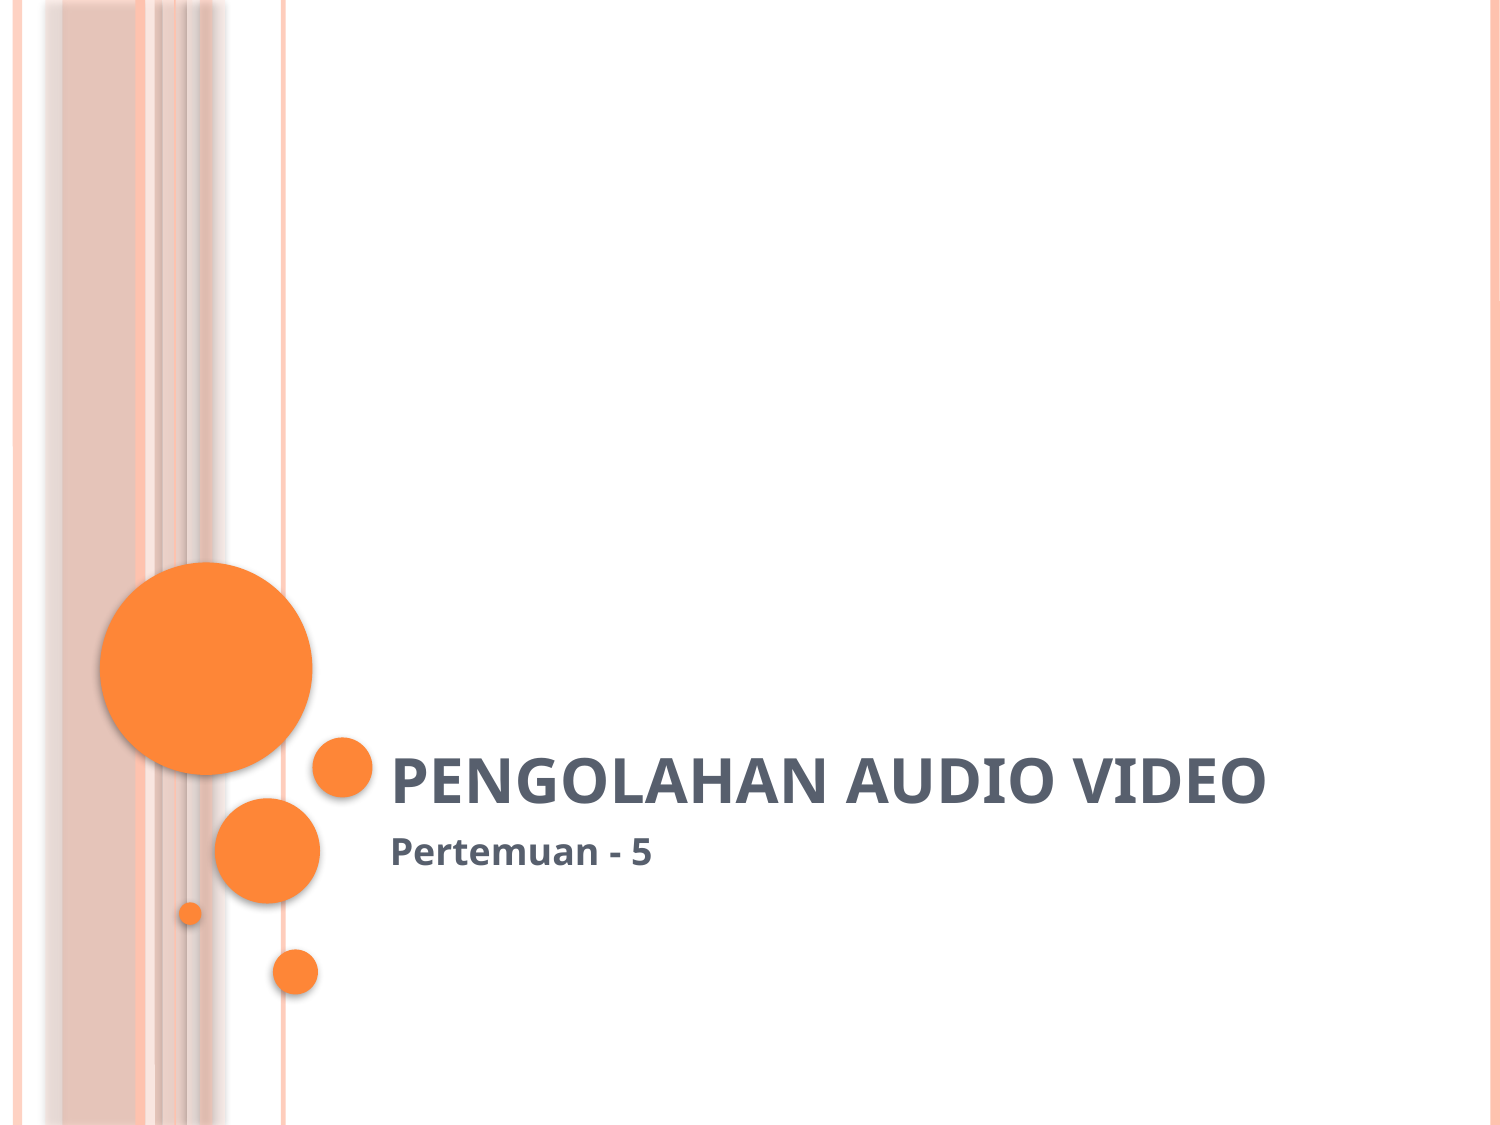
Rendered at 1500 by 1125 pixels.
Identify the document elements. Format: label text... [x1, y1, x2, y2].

subtitle Pertemuan - 5 [375, 820, 1388, 1046]
title Pengolahan audio video [375, 512, 1388, 820]
